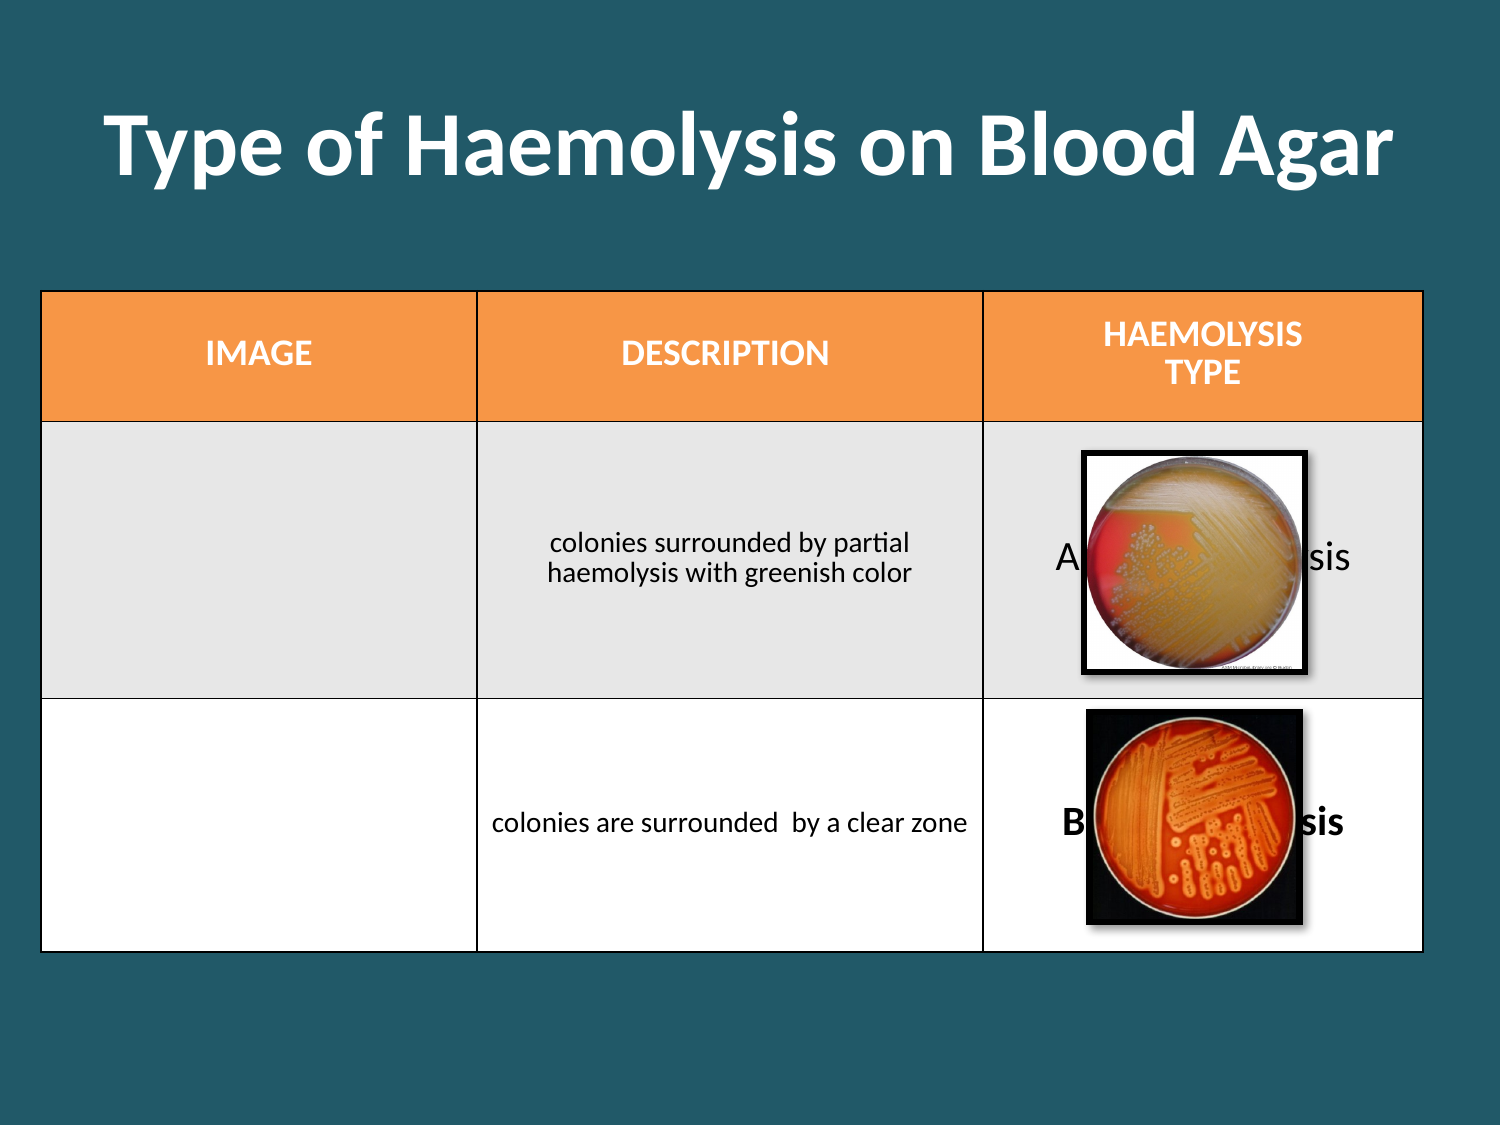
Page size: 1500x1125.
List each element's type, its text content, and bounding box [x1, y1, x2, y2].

table_cell colonies surrounded by partial haemolysis with greenish color [478, 422, 982, 698]
picture [1086, 455, 1302, 669]
title Type of Haemolysis on Blood Agar [75, 45, 1425, 233]
table_cell [42, 422, 476, 698]
table_cell [42, 699, 476, 951]
table_cell Beta haemolysis [984, 699, 1422, 951]
table_header DESCRIPTION [478, 292, 982, 421]
picture [1092, 714, 1297, 920]
table_header IMAGE [42, 292, 476, 421]
table_header HAEMOLYSIS TYPE [984, 292, 1422, 421]
table_cell colonies are surrounded by a clear zone [478, 699, 982, 951]
table_cell Alpha haemolysis [984, 422, 1422, 698]
